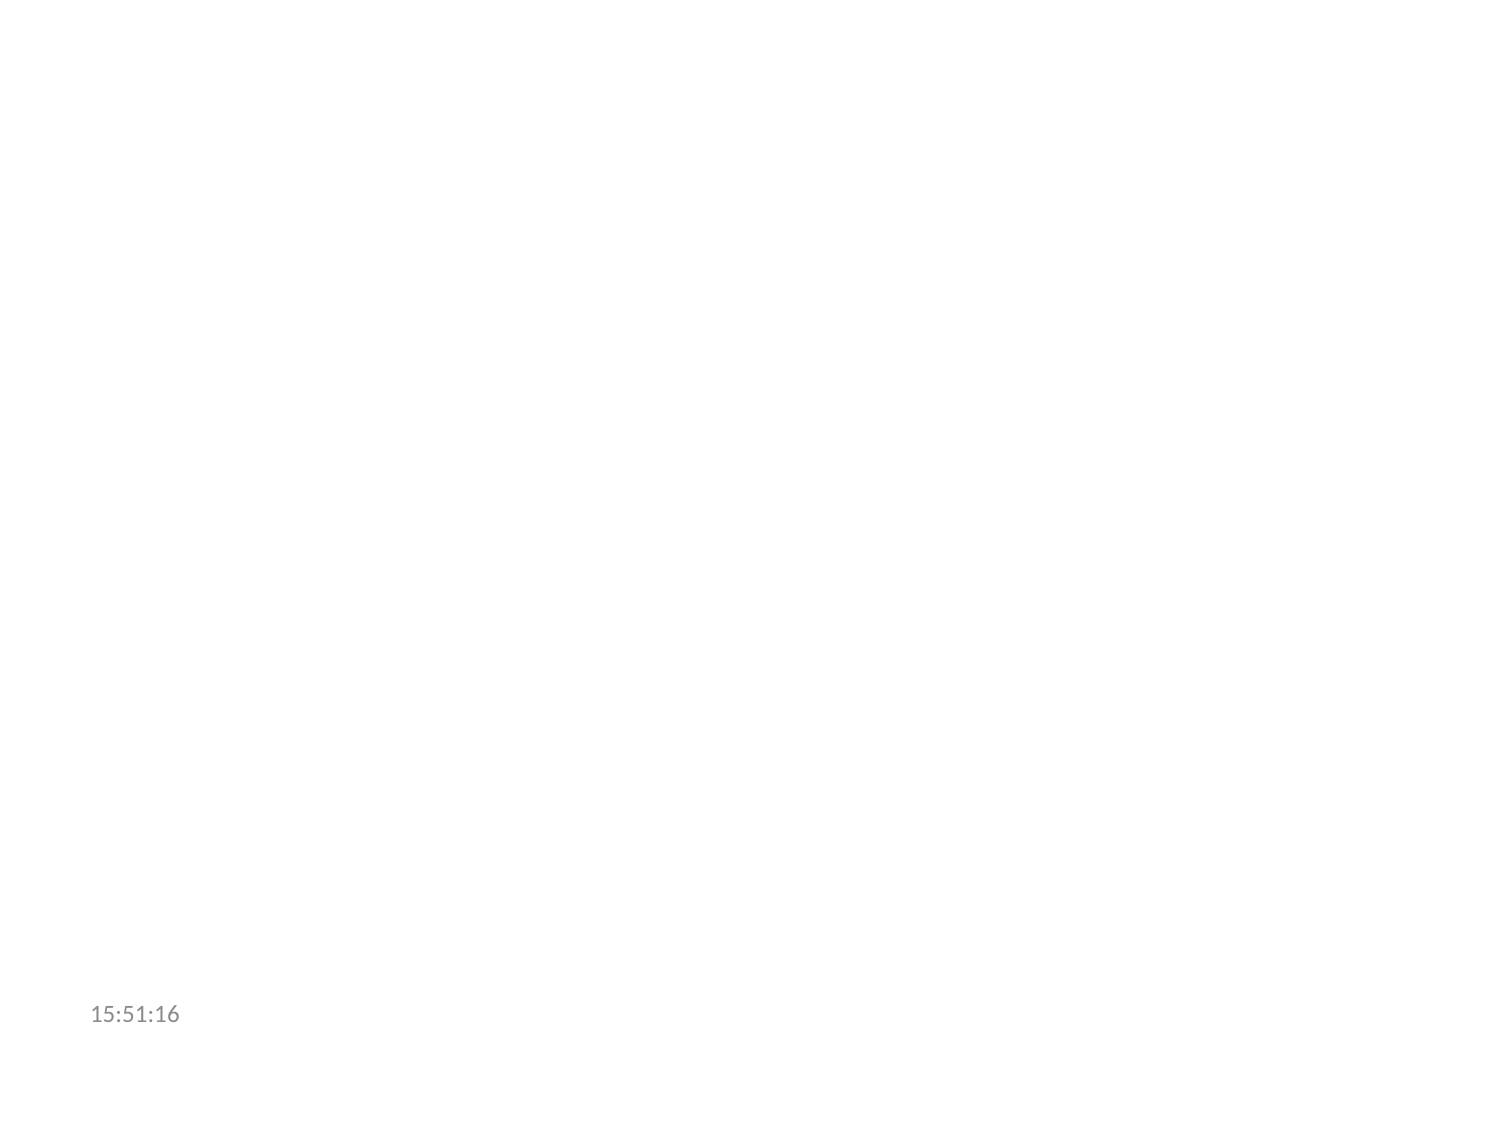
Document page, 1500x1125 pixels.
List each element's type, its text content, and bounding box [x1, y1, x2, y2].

text_box 15:35:09 [75, 982, 425, 1043]
